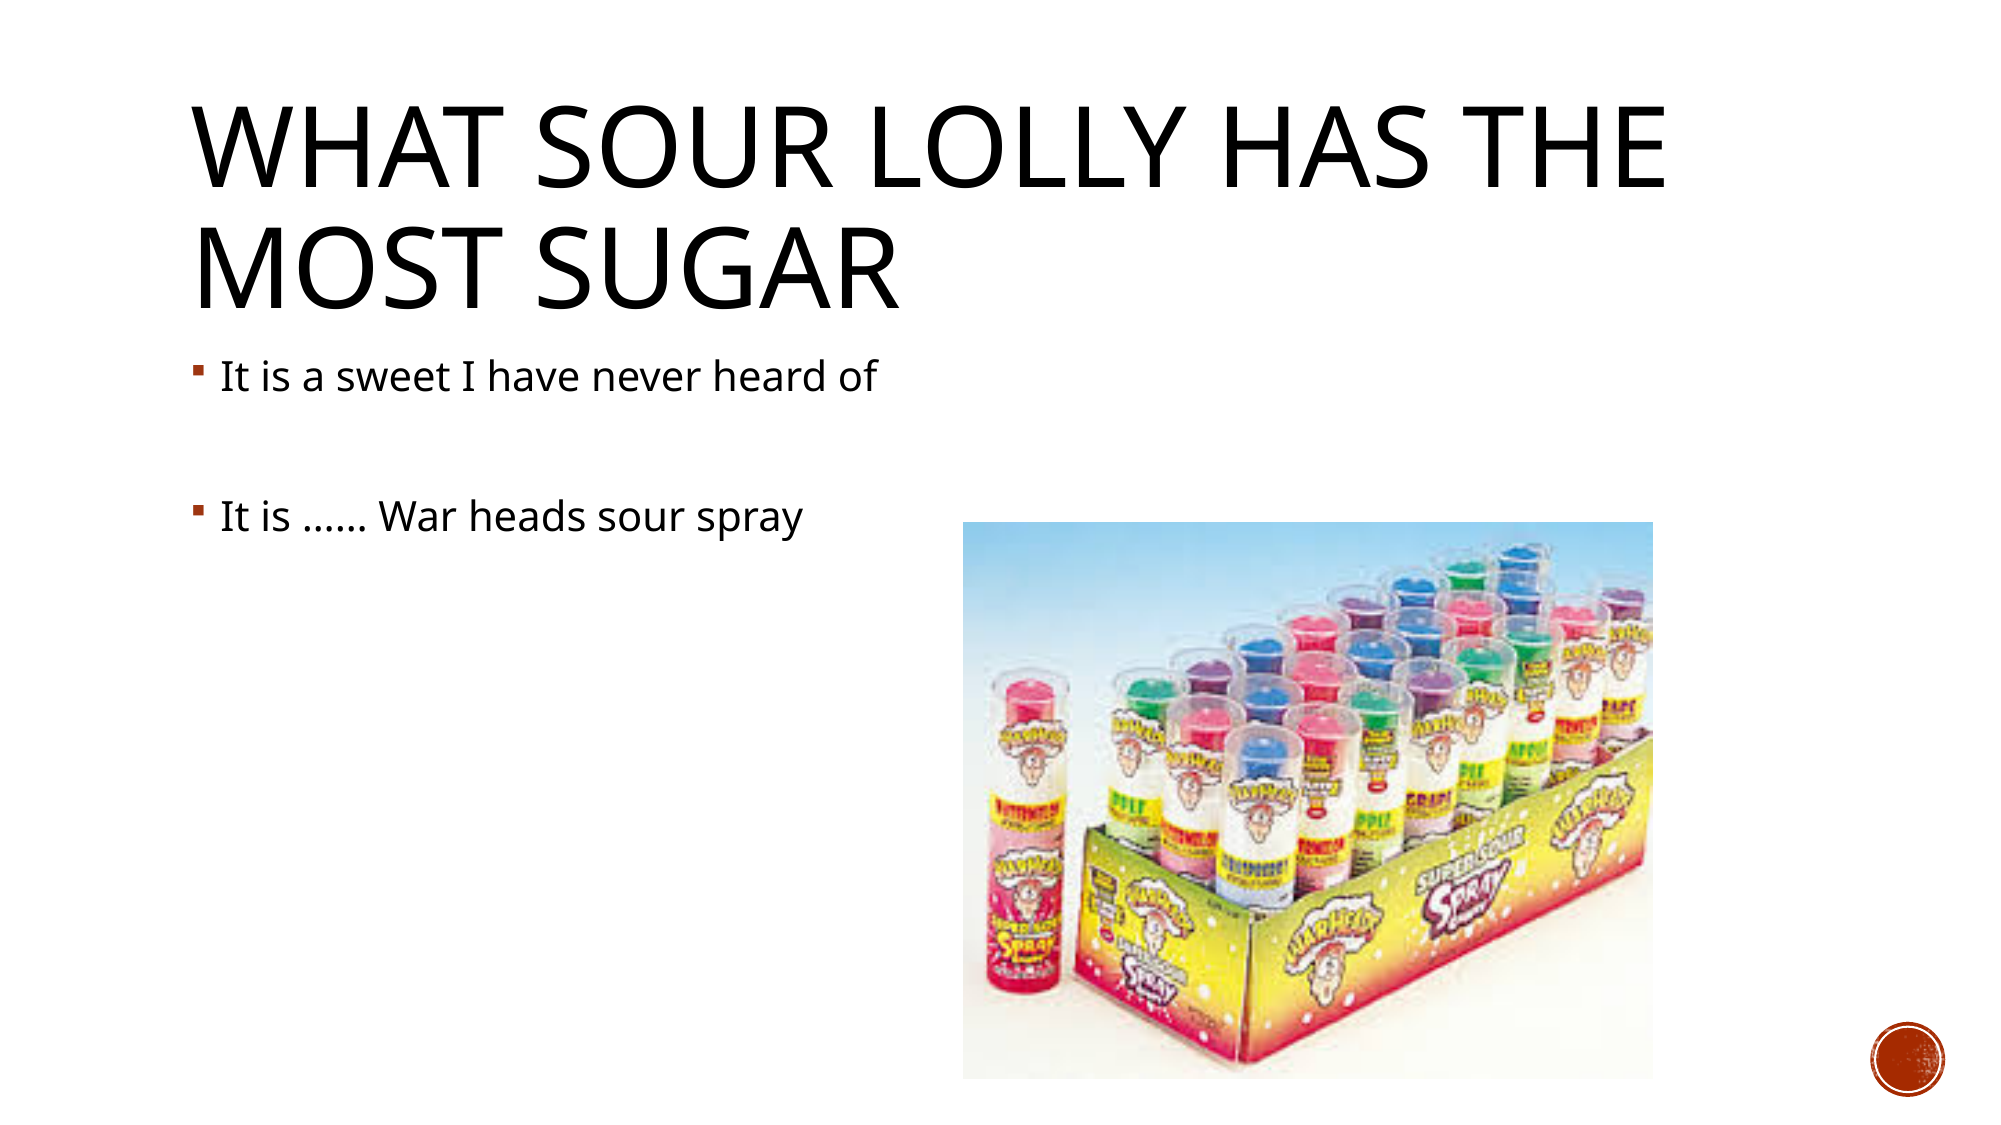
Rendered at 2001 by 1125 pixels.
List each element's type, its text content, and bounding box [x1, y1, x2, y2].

list It is a sweet I have never heard of It is …… War heads sour spray [175, 348, 1826, 1013]
title What sour lolly has the most sugar [175, 79, 1826, 344]
picture [963, 522, 1653, 1079]
